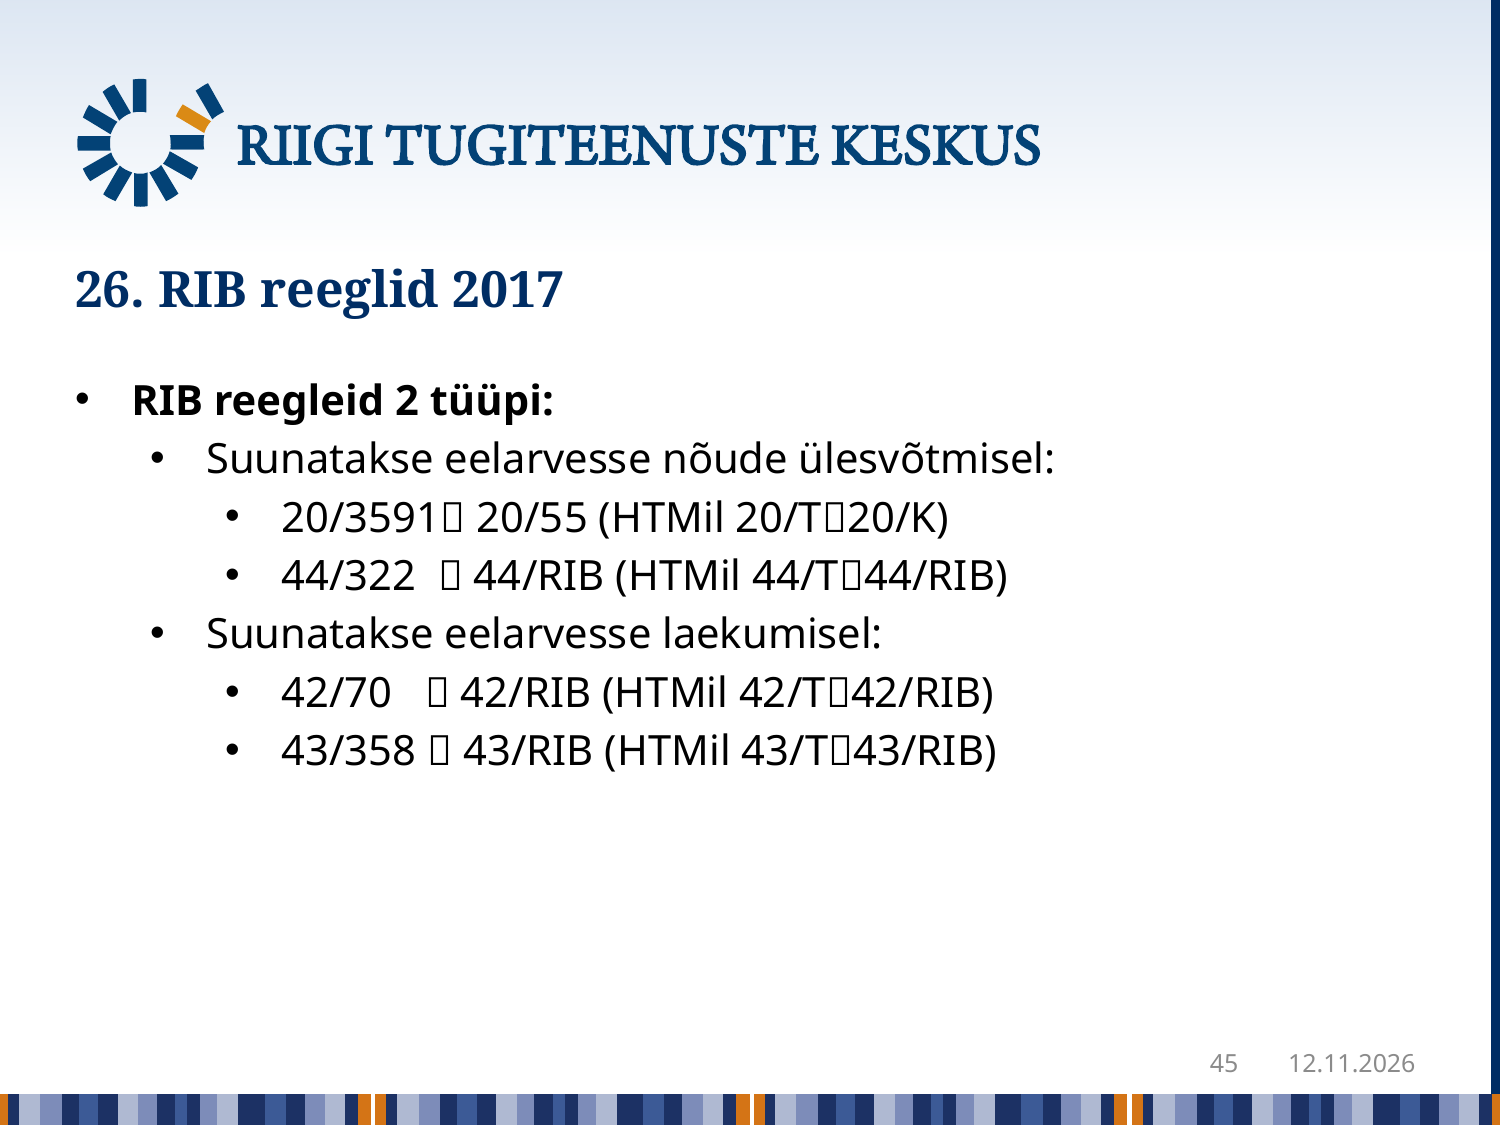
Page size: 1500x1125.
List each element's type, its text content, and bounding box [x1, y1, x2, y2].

list RIB reegleid 2 tüüpi: Suunatakse eelarvesse nõude ülesvõtmisel: 20/3591 20/55 (HTMil 20/T20/K) 44/322  44/RIB (HTMil 44/T44/RIB) Suunatakse eelarvesse laekumisel: 42/70  42/RIB (HTMil 42/T42/RIB) 43/358  43/RIB (HTMil 43/T43/RIB) [75, 373, 1425, 1012]
slide_number 45 [1139, 1035, 1254, 1095]
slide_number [1269, 1035, 1431, 1095]
title 26. RIB reeglid 2017 [75, 257, 1425, 350]
